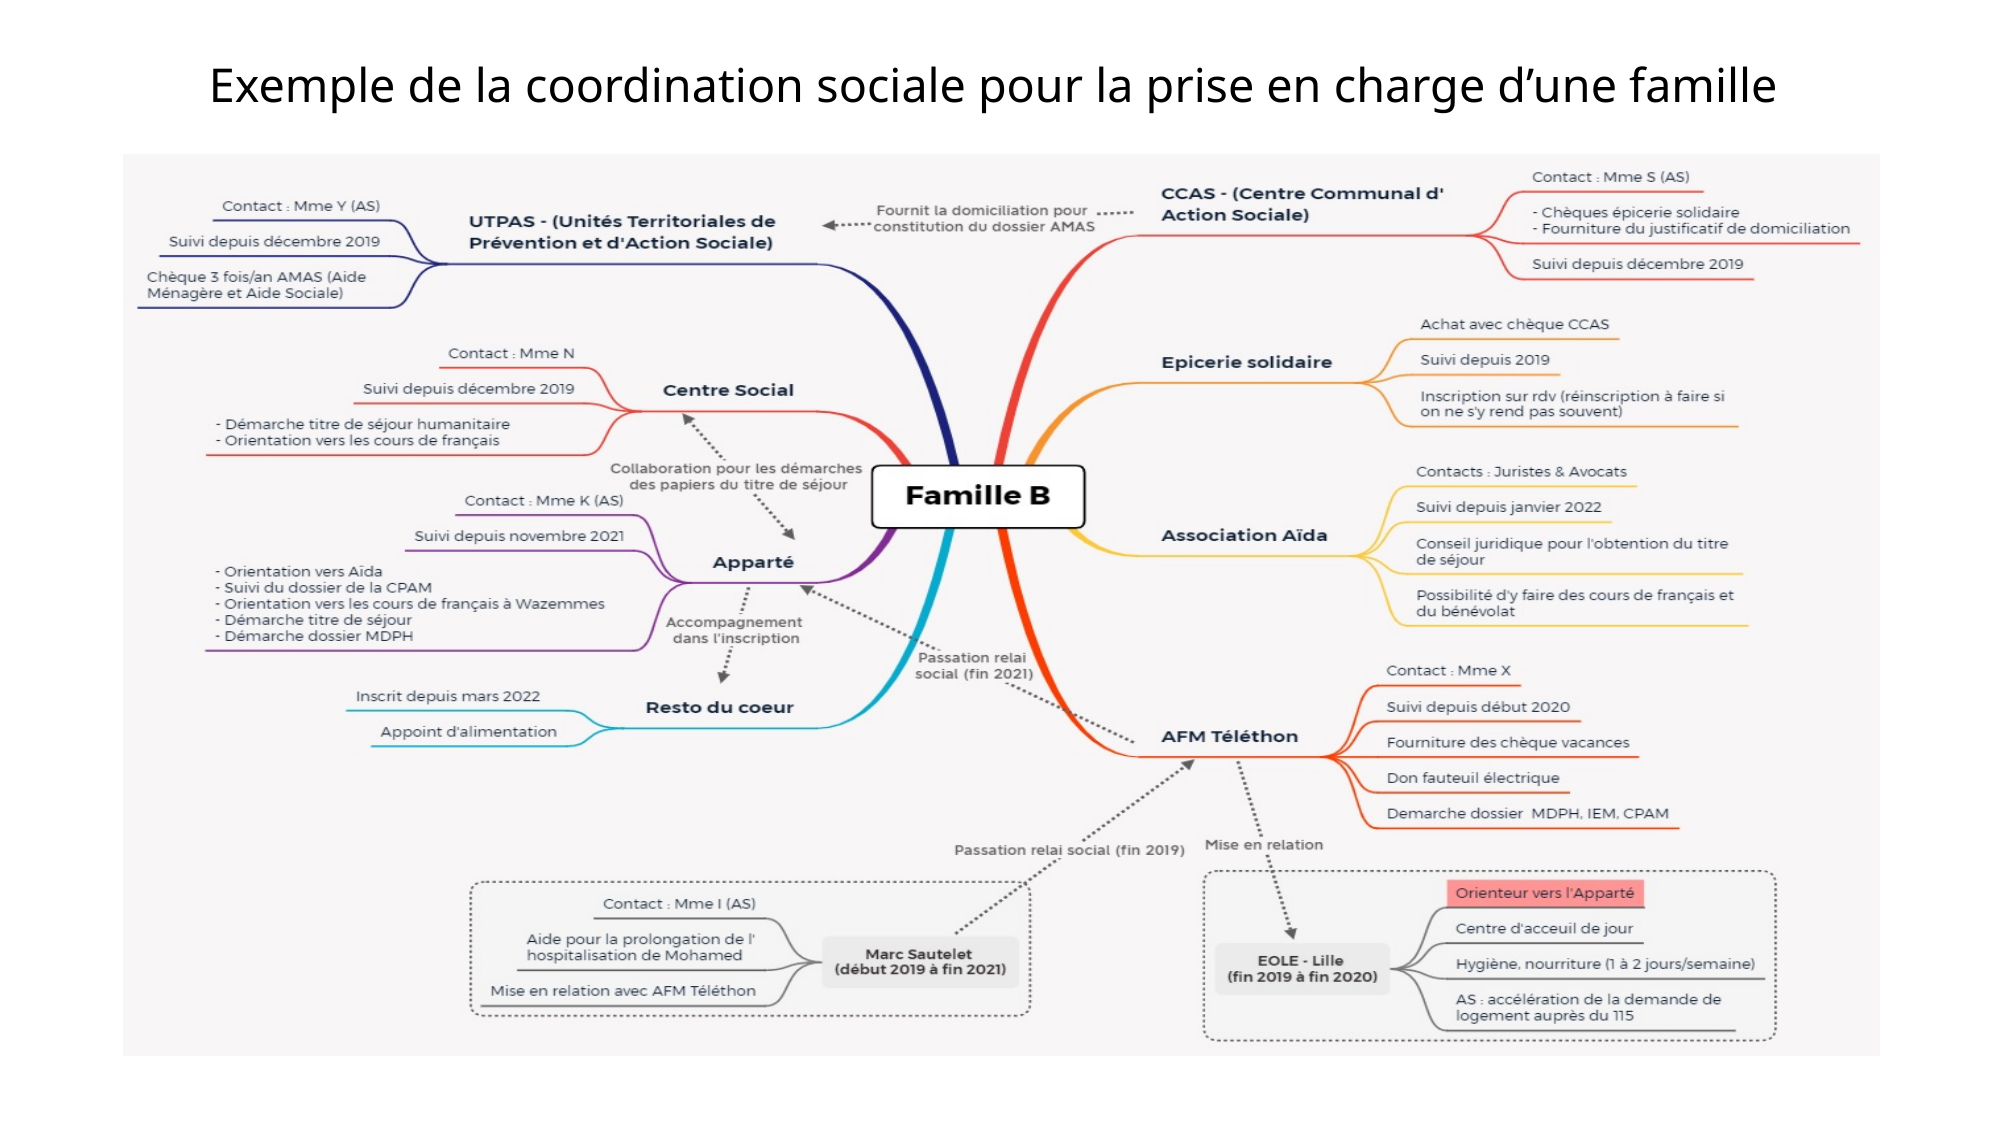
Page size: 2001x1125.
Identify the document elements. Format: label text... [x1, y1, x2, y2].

picture [123, 154, 1880, 1056]
title Exemple de la coordination sociale pour la prise en charge d’une famille [131, 37, 1857, 138]
